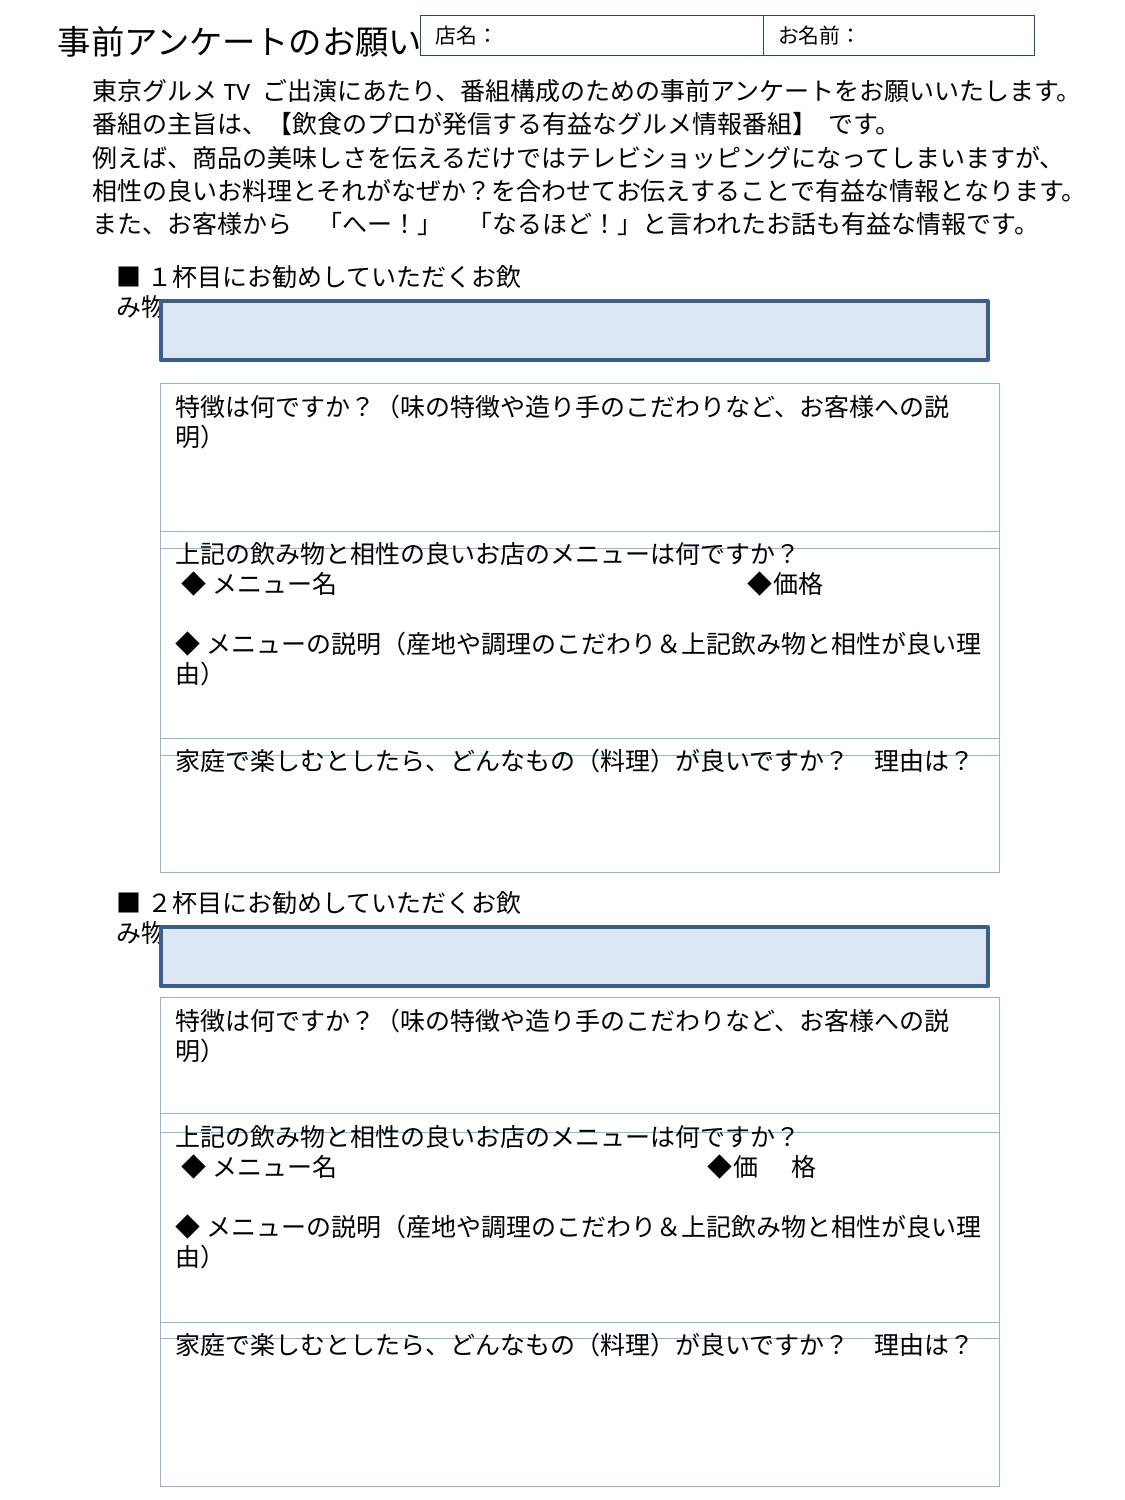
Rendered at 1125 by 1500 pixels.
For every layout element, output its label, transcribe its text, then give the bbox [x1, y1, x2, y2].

text_box お名前： [763, 15, 1035, 56]
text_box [101, 253, 1000, 875]
text_box 東京グルメTV ご出演にあたり、番組構成のための事前アンケートをお願いいたします。 番組の主旨は、【飲食のプロが発信する有益なグルメ情報番組】 です。 例えば、商品の美味しさを伝えるだけではテレビショッピングになってしまいますが、 相性の良いお料理とそれがなぜか？を合わせてお伝えすることで有益な情報となります。 また、お客様から 「へー！」 「なるほど！」と言われたお話も有益な情報です。 [78, 64, 1094, 247]
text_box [101, 879, 1000, 1459]
title 事前アンケートのお願い [42, 5, 988, 77]
text_box 店名： [420, 15, 763, 56]
